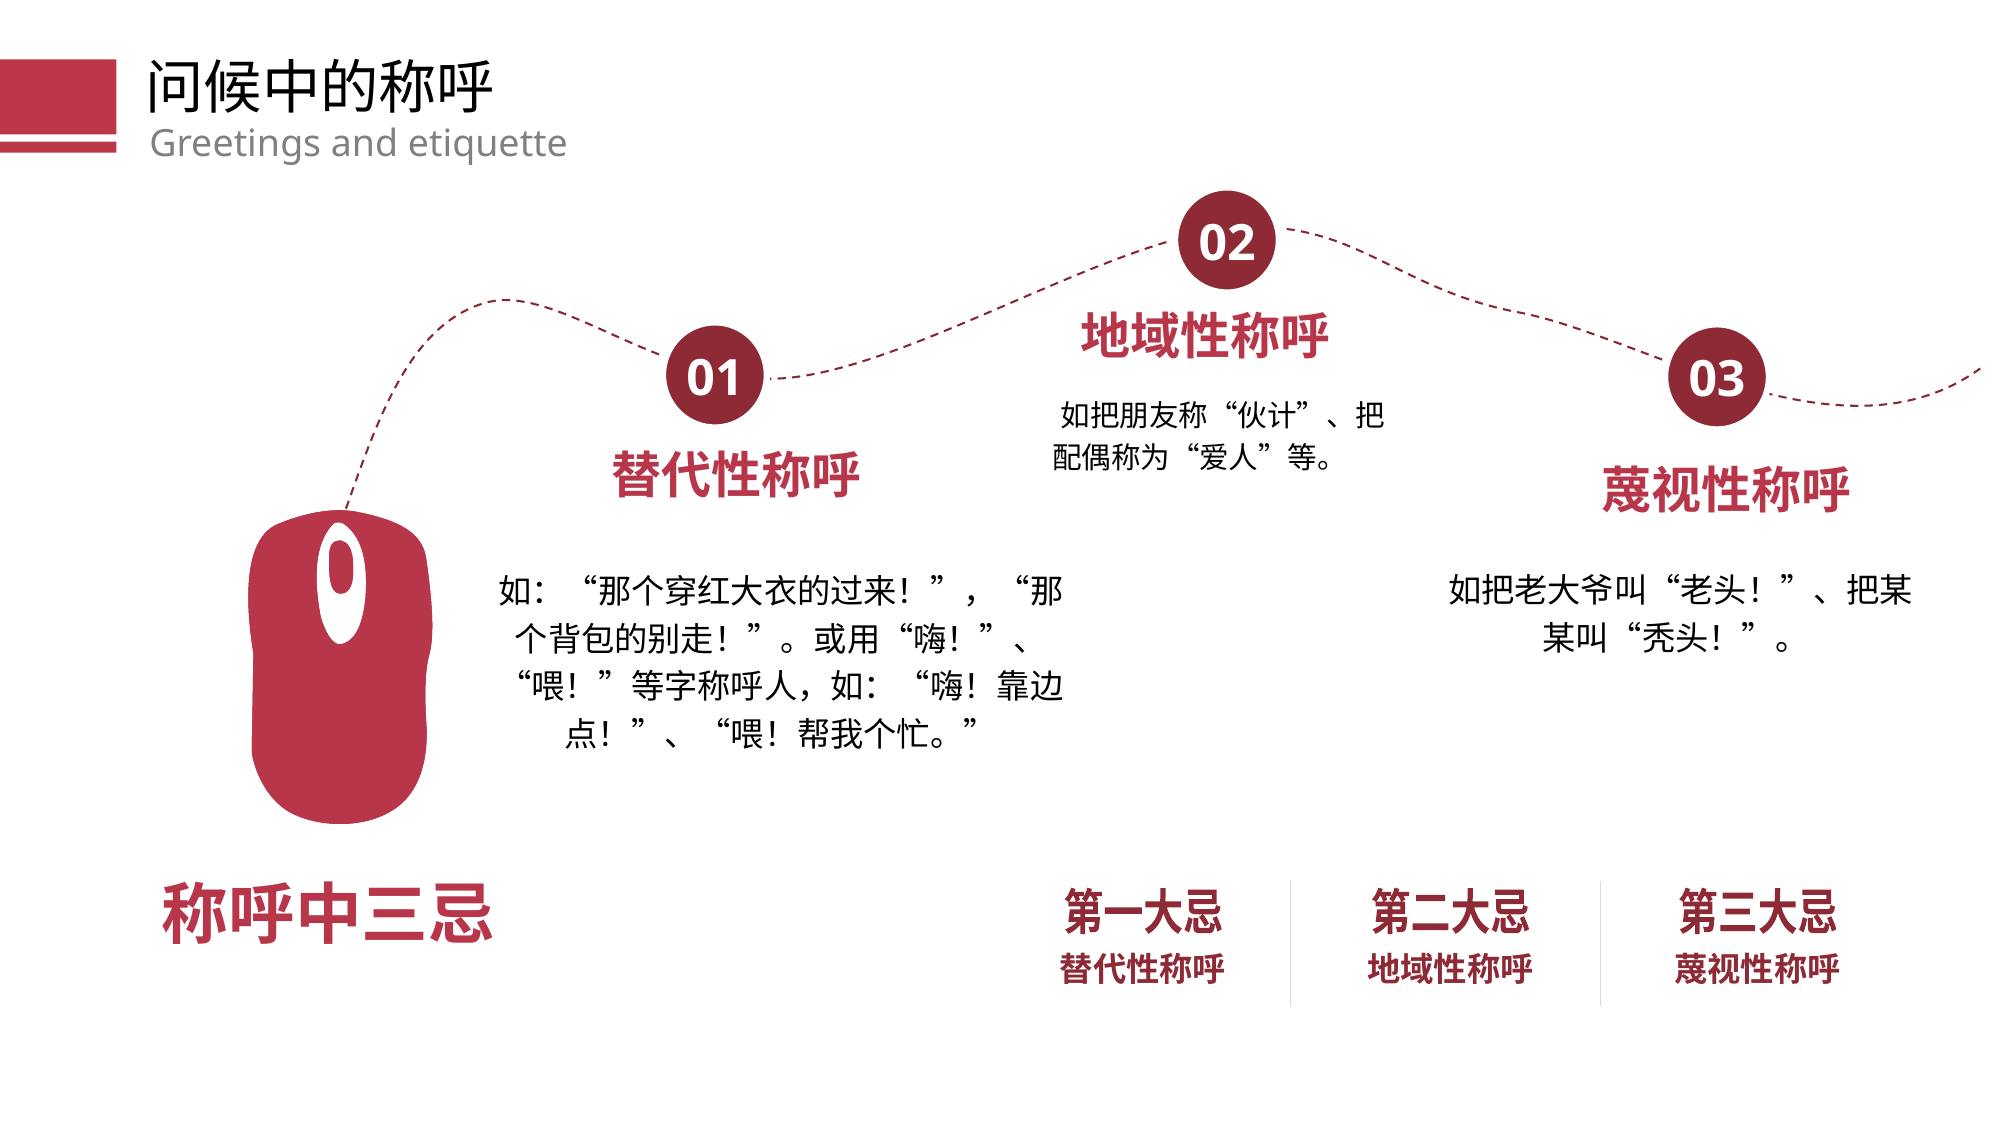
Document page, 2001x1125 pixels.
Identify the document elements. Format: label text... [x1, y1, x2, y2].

text_box 称呼中三忌 [54, 863, 603, 989]
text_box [1627, 887, 1888, 1001]
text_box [233, 187, 1981, 830]
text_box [1013, 887, 1274, 1001]
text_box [1320, 887, 1581, 1001]
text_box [0, 42, 590, 172]
